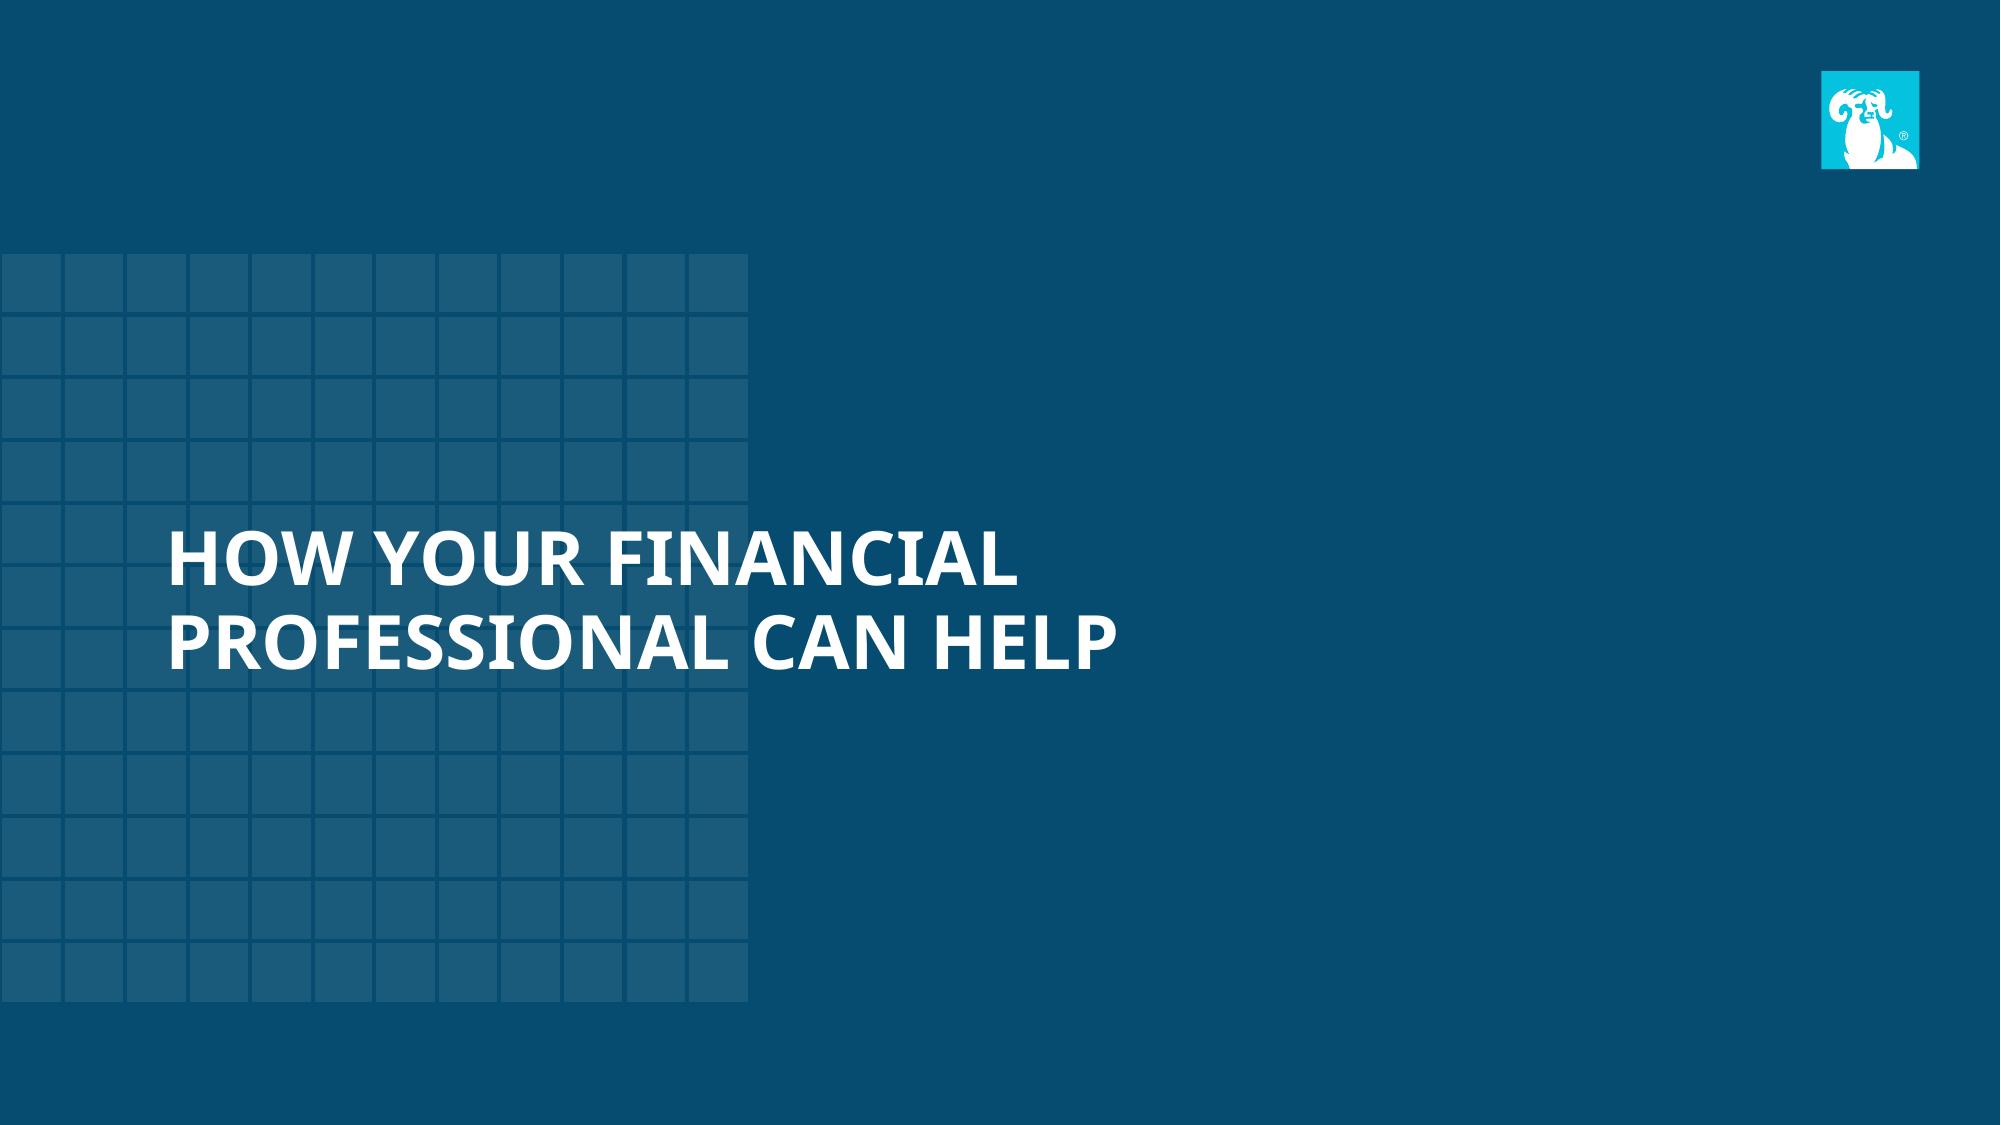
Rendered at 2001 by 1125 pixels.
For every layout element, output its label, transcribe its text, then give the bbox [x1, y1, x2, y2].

title How your FINANCIAL PROFESSIONAL can help [165, 495, 1850, 709]
